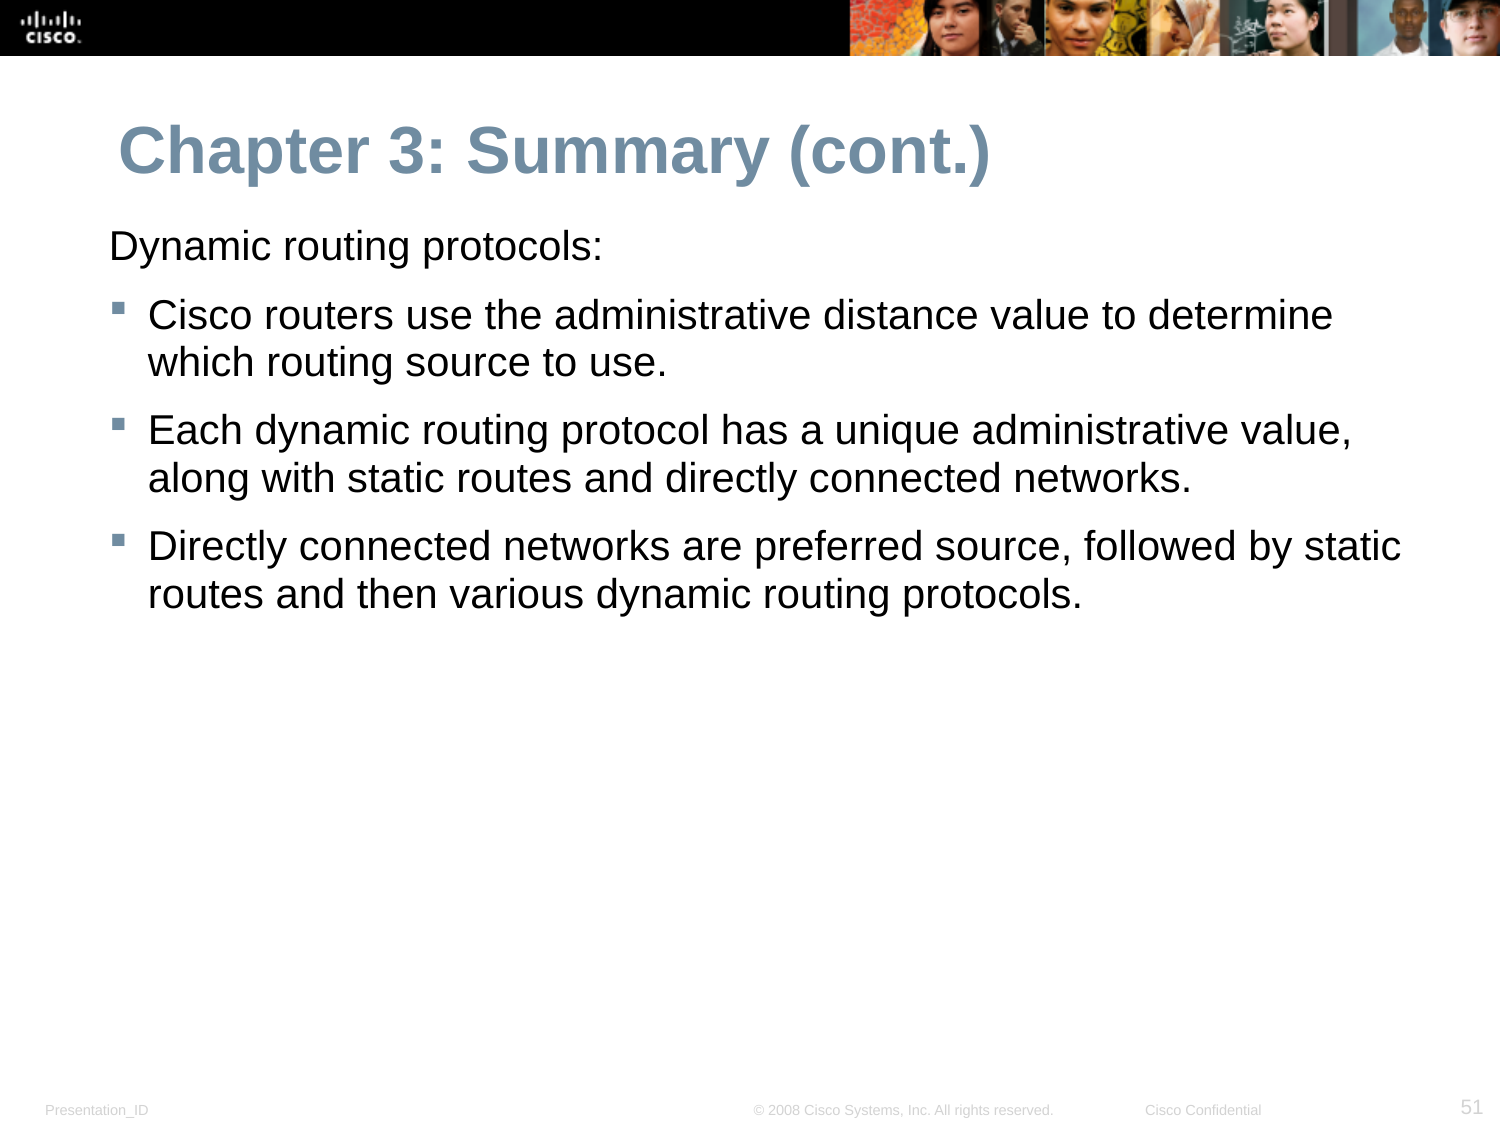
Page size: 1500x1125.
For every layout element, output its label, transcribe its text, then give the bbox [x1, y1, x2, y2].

title Chapter 3: Summary (cont.) [105, 57, 1442, 195]
picture [0, 0, 1500, 56]
list Dynamic routing protocols: Cisco routers use the administrative distance value to determine which routing source to use. Each dynamic routing protocol has a unique administrative value, along with static routes and directly connected networks. Directly connected networks are preferred source, followed by static routes and then various dynamic routing protocols. [95, 216, 1439, 1125]
